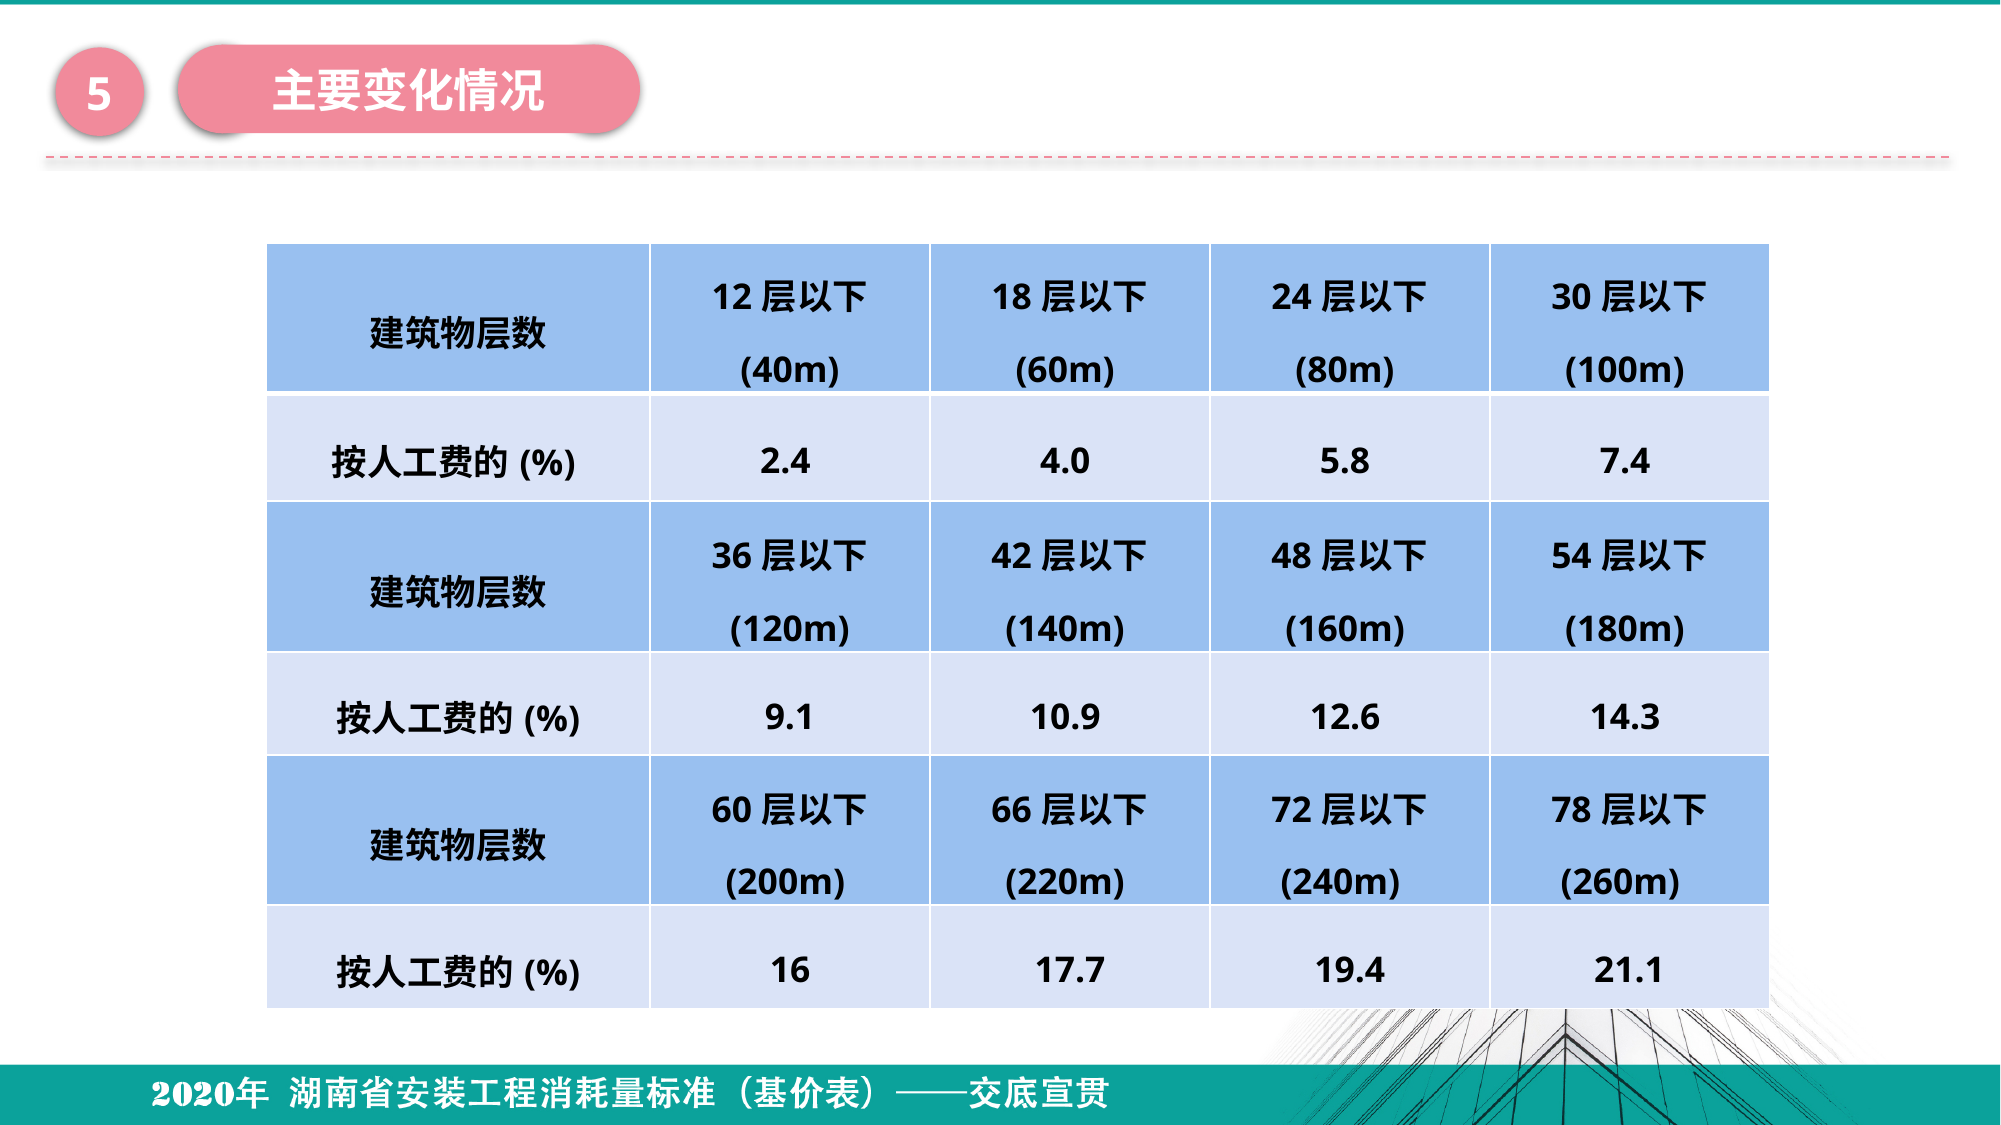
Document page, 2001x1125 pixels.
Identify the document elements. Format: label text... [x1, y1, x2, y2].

table_cell 9.1 [651, 653, 929, 754]
table_cell 54层以下 (180m) [1491, 502, 1769, 651]
table_cell 按人工费的(%) [267, 906, 649, 1008]
table_cell 42层以下 (140m) [931, 502, 1209, 651]
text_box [45, 44, 1955, 158]
table_cell 78层以下 (260m) [1491, 756, 1769, 904]
table_header 24层以下 (80m) [1211, 244, 1489, 391]
table_cell 建筑物层数 [267, 502, 649, 651]
table_cell 按人工费的(%) [267, 396, 649, 500]
table_cell 21.1 [1491, 906, 1769, 1008]
table_header 18层以下 (60m) [931, 244, 1209, 391]
table_cell 按人工费的(%) [267, 653, 649, 754]
table_cell 17.7 [931, 906, 1209, 1008]
table_cell 16 [651, 906, 929, 1008]
table_cell 48层以下 (160m) [1211, 502, 1489, 651]
table_header 建筑物层数 [267, 244, 649, 391]
table_cell 72层以下 (240m) [1211, 756, 1489, 904]
table_cell 2.4 [651, 396, 929, 500]
picture [0, 0, 2001, 1125]
table_cell 60层以下 (200m) [651, 756, 929, 904]
table_cell 建筑物层数 [267, 756, 649, 904]
table_cell 10.9 [931, 653, 1209, 754]
table_cell 36层以下 (120m) [651, 502, 929, 651]
table_cell 4.0 [931, 396, 1209, 500]
table_header 12层以下 (40m) [651, 244, 929, 391]
table_cell 12.6 [1211, 653, 1489, 754]
table_cell 14.3 [1491, 653, 1769, 754]
table_cell 5.8 [1211, 396, 1489, 500]
table_cell 66层以下 (220m) [931, 756, 1209, 904]
table_cell 7.4 [1491, 396, 1769, 500]
slide_number [1918, 0, 2000, 52]
table_header 30层以下 (100m) [1491, 244, 1769, 391]
table_cell 19.4 [1211, 906, 1489, 1008]
